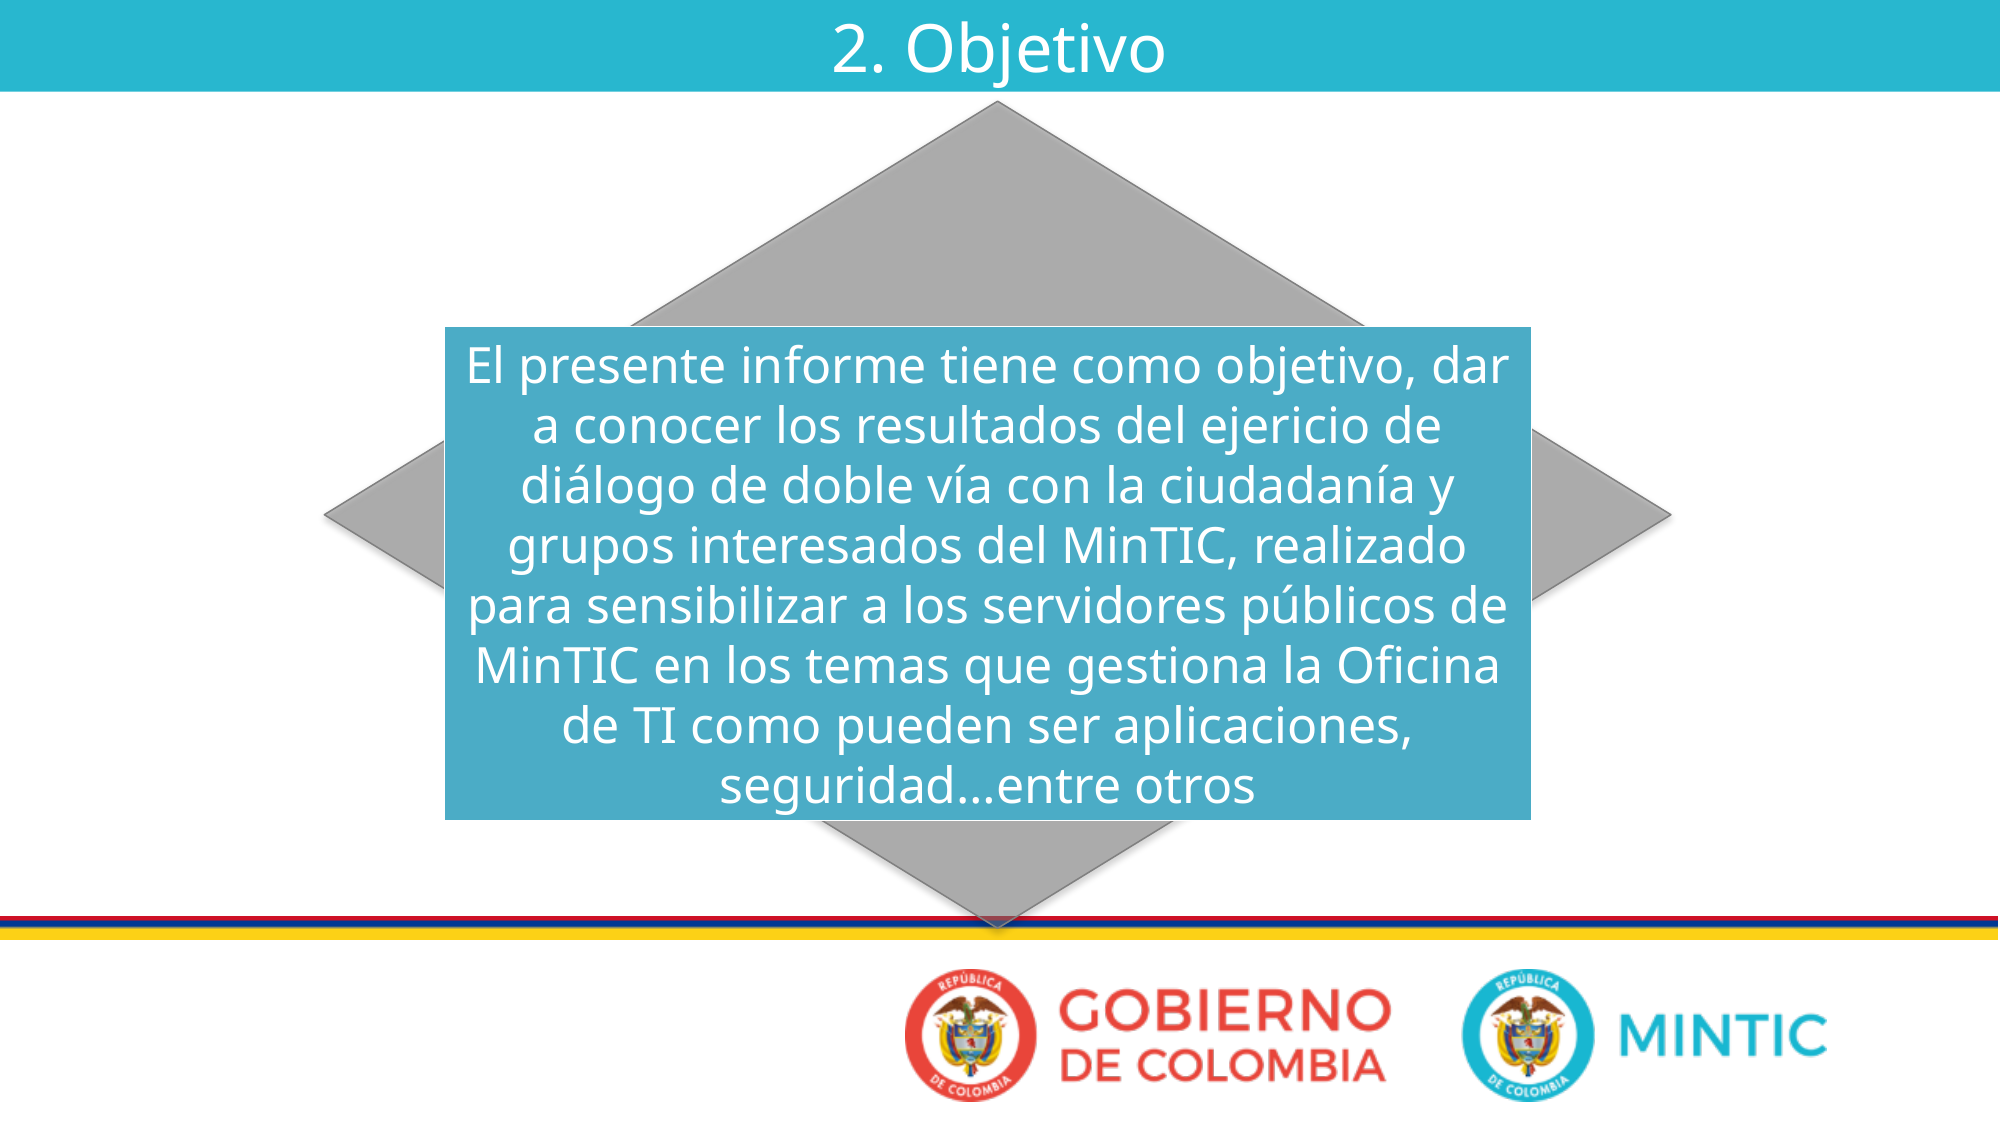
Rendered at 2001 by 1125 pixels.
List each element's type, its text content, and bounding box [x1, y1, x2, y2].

text_box [323, 440, 444, 590]
text_box 2. Objetivo [0, 0, 2000, 94]
text_box [1532, 428, 1672, 601]
text_box [821, 821, 1174, 916]
picture [905, 969, 1827, 1102]
picture [0, 916, 1998, 940]
text_box [630, 100, 1366, 326]
text_box El presente informe tiene como objetivo, dar a conocer los resultados del ejericio de diálogo de doble vía con la ciudadanía y grupos interesados del MinTIC, realizado para sensibilizar a los servidores públicos de MinTIC en los temas que gestiona la Oficina de TI como pueden ser aplicaciones, seguridad…entre otros [444, 326, 1532, 821]
